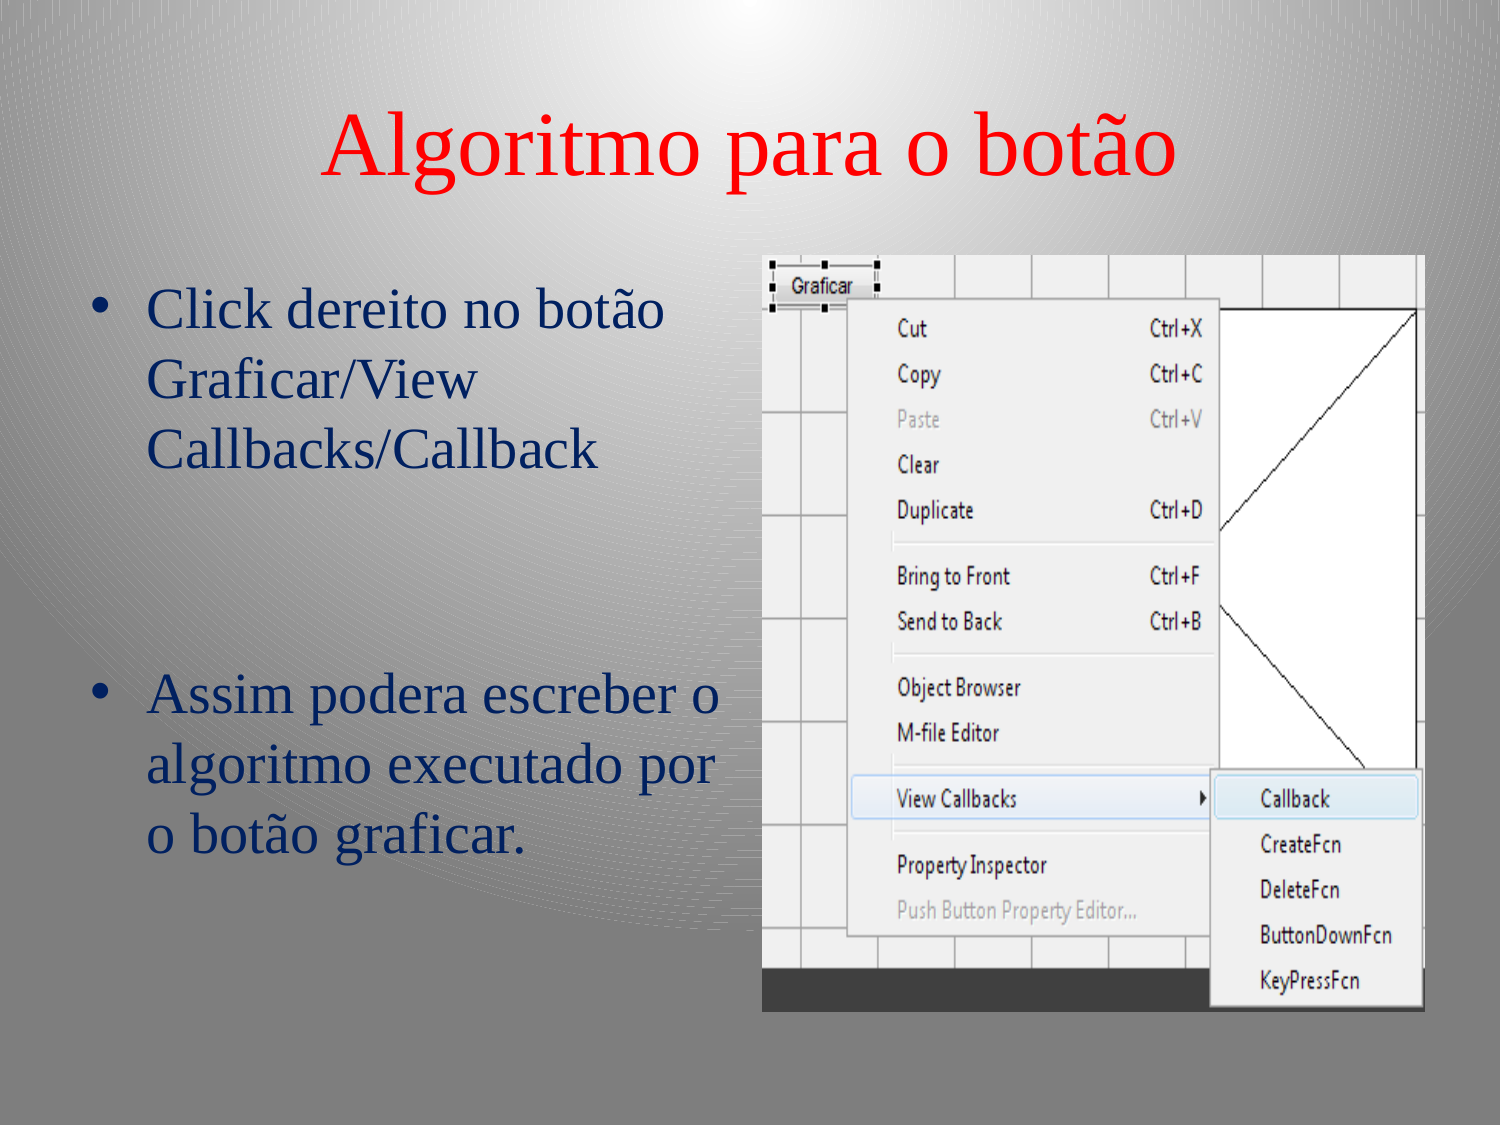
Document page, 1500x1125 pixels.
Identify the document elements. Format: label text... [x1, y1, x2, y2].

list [762, 255, 1426, 1012]
list Click dereito no botão Graficar/View Callbacks/Callback Assim podera escreber o algoritmo executado por o botão graficar. [75, 262, 738, 1005]
title Algoritmo para o botão [75, 45, 1425, 233]
